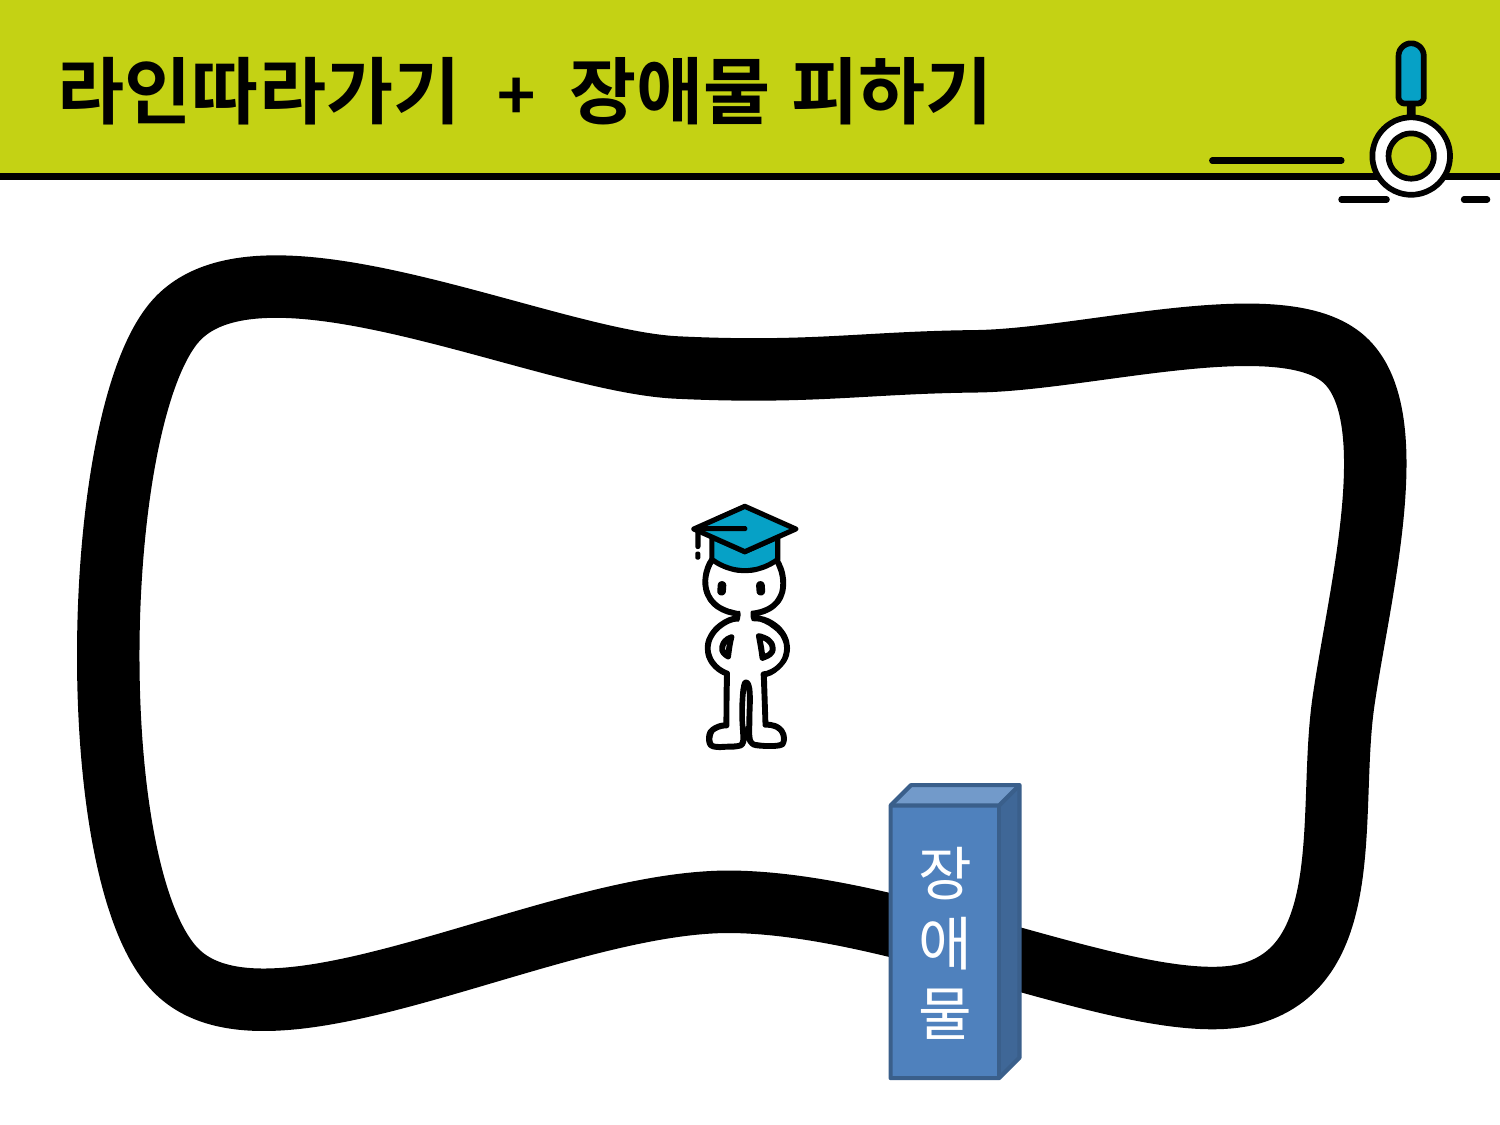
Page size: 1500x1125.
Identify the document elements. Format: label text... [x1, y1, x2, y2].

list 라인따라가기 + 장애물 피하기 [57, 45, 1149, 223]
text_box 장 애 물 [888, 783, 1022, 1081]
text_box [691, 503, 799, 751]
text_box [106, 284, 1378, 1002]
